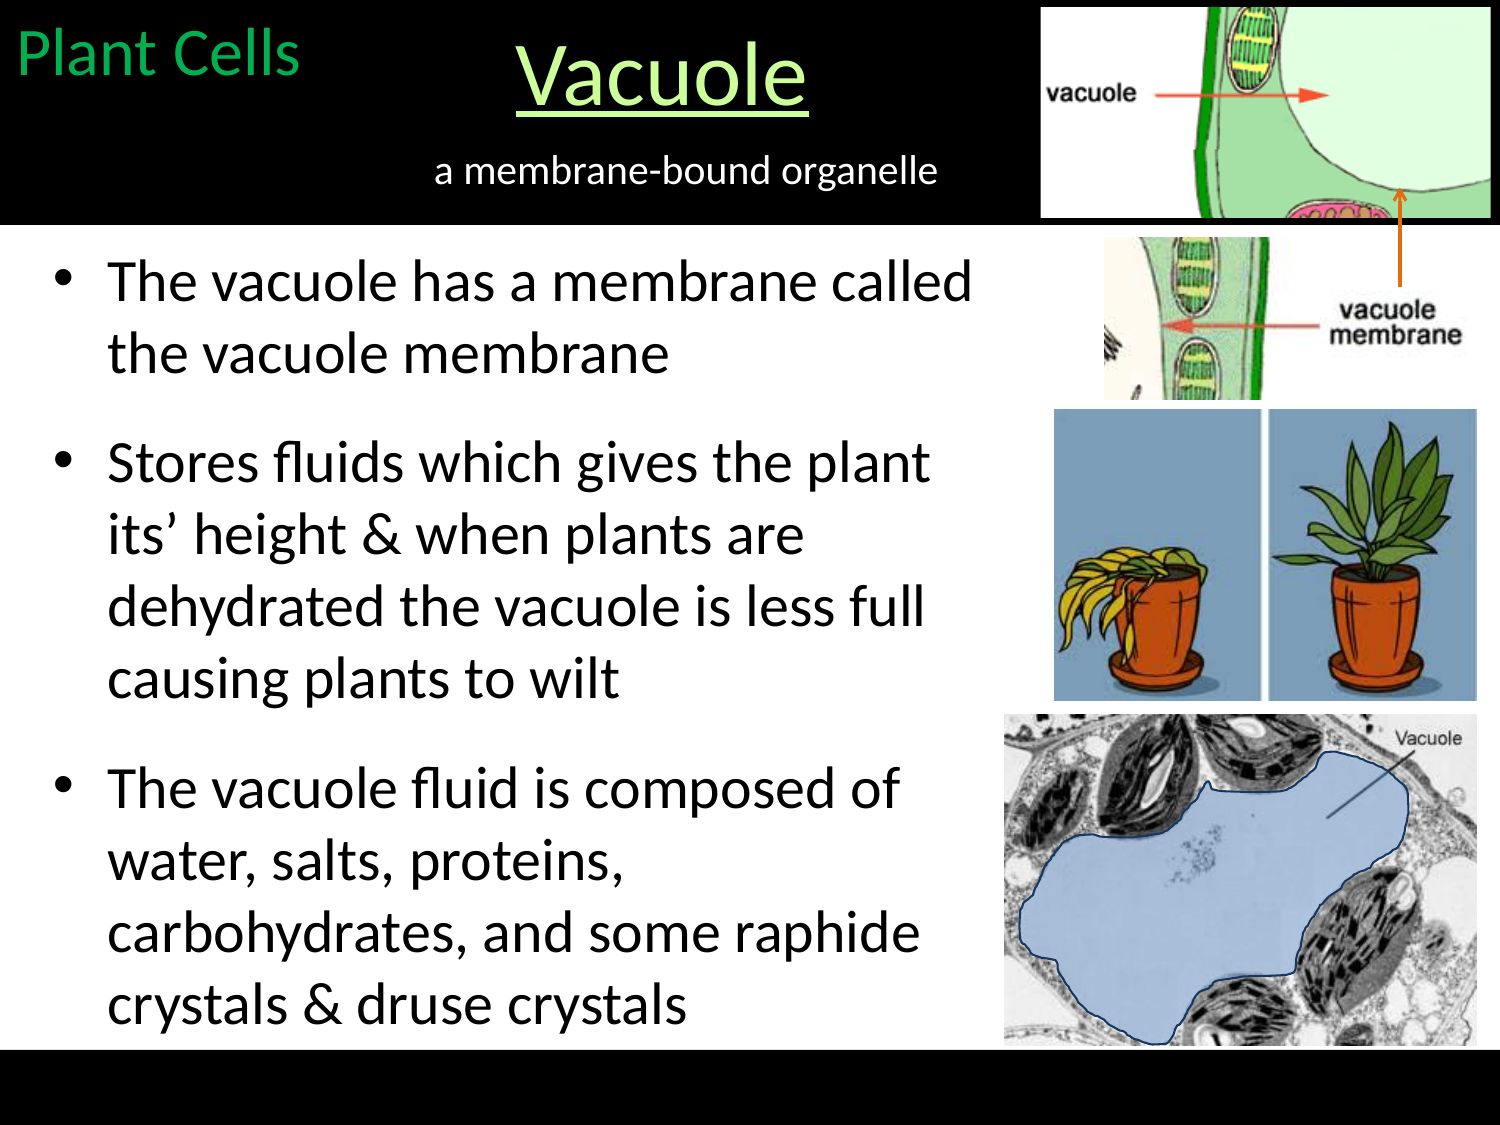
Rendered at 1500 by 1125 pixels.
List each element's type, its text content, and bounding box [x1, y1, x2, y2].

text_box [0, 0, 1500, 227]
text_box Vacuole [412, 0, 913, 150]
text_box a membrane-bound organelle [418, 135, 1005, 201]
picture [1054, 409, 1477, 701]
text_box Plant Cells [0, 0, 614, 97]
picture [1040, 6, 1491, 218]
picture [1004, 713, 1477, 1047]
picture [1104, 237, 1469, 401]
list The vacuole has a membrane called the vacuole membrane Stores fluids which gives the plant its’ height & when plants are dehydrated the vacuole is less full causing plants to wilt The vacuole fluid is composed of water, salts, proteins, carbohydrates, and some raphide crystals & druse crystals [37, 233, 1004, 1047]
text_box [0, 1048, 1500, 1125]
